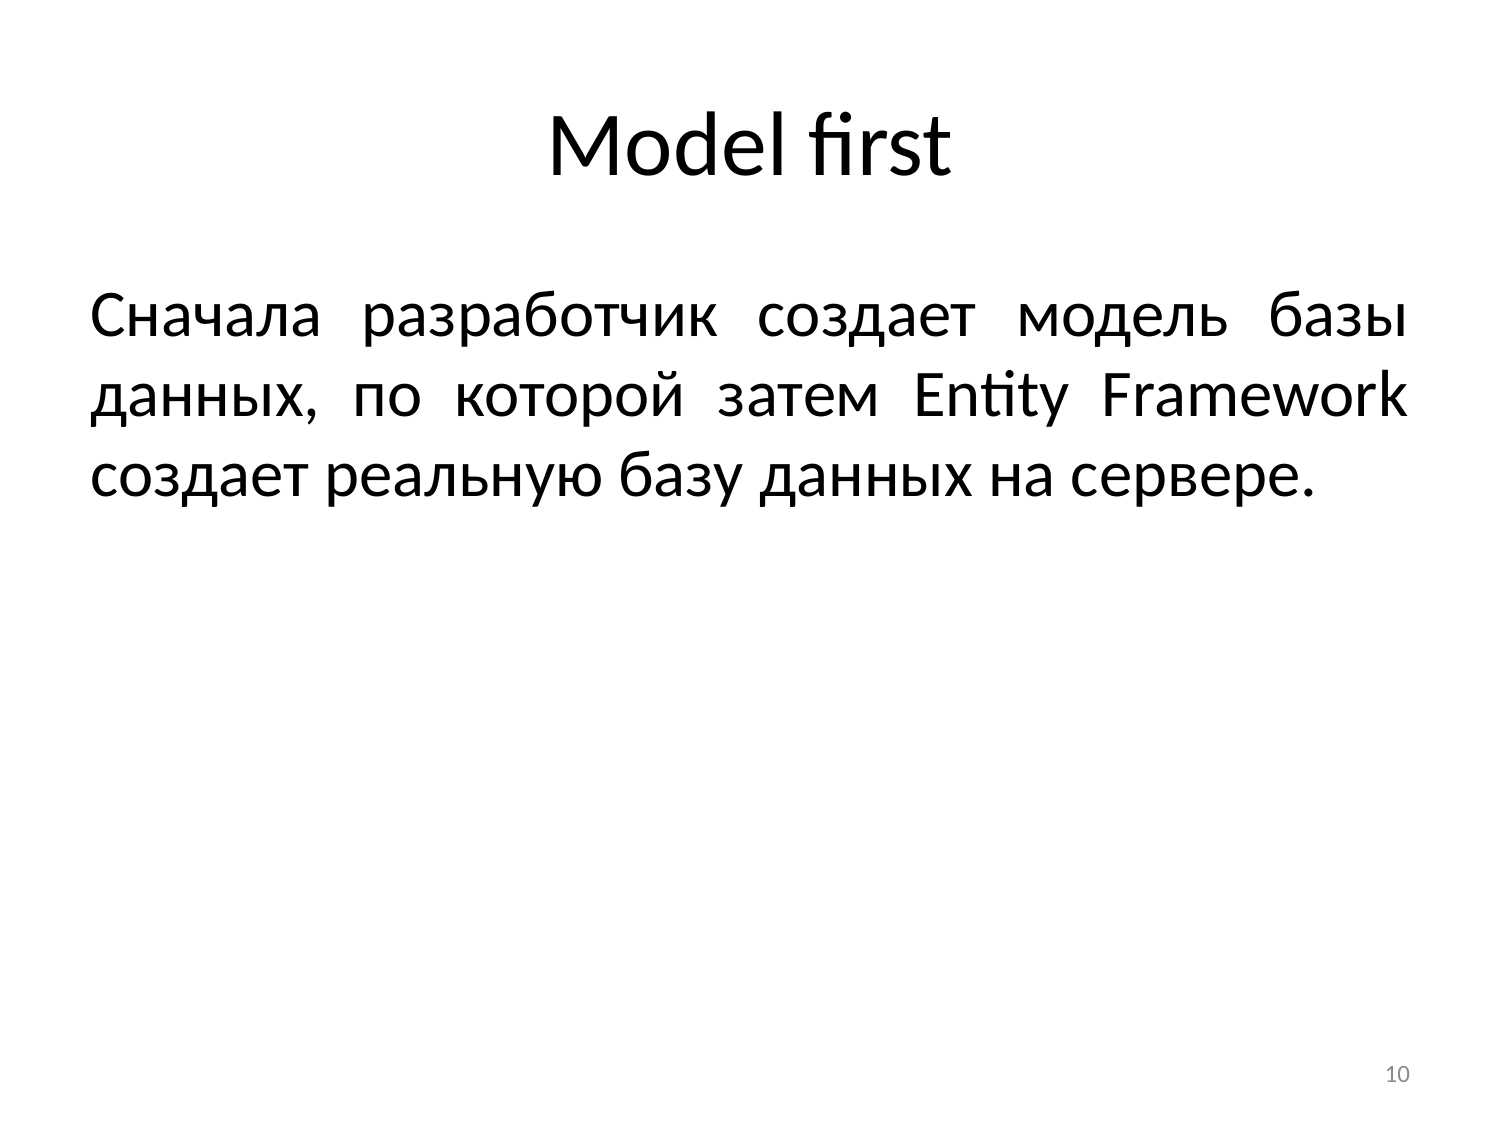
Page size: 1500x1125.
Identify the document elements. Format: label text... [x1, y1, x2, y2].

slide_number 10 [1074, 1042, 1425, 1103]
list Cначала разработчик создает модель базы данных, по которой затем Entity Framework создает реальную базу данных на сервере. [75, 262, 1425, 1005]
title Model first [75, 45, 1425, 233]
